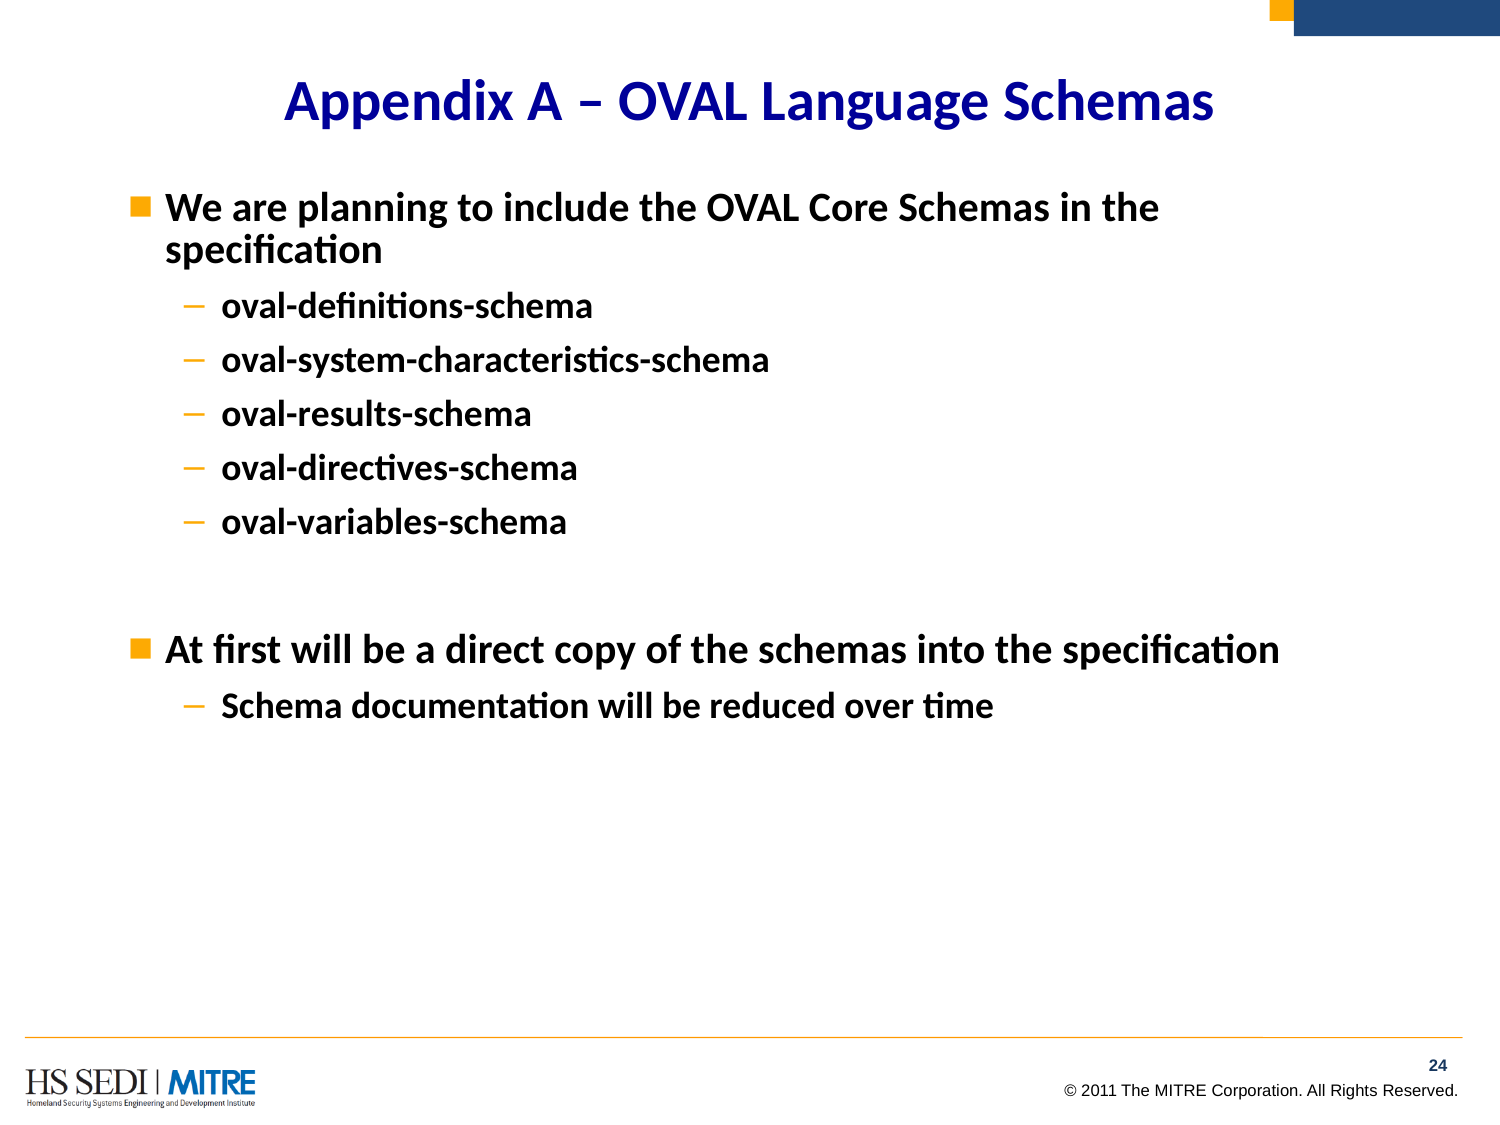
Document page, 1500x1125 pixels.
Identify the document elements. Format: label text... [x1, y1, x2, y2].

title Appendix A – OVAL Language Schemas [43, 62, 1457, 151]
list We are planning to include the OVAL Core Schemas in the specification oval-definitions-schema oval-system-characteristics-schema oval-results-schema oval-directives-schema oval-variables-schema At first will be a direct copy of the schemas into the specification Schema documentation will be reduced over time [112, 180, 1387, 1024]
slide_number 23 [1374, 1049, 1463, 1076]
picture [20, 1058, 271, 1122]
